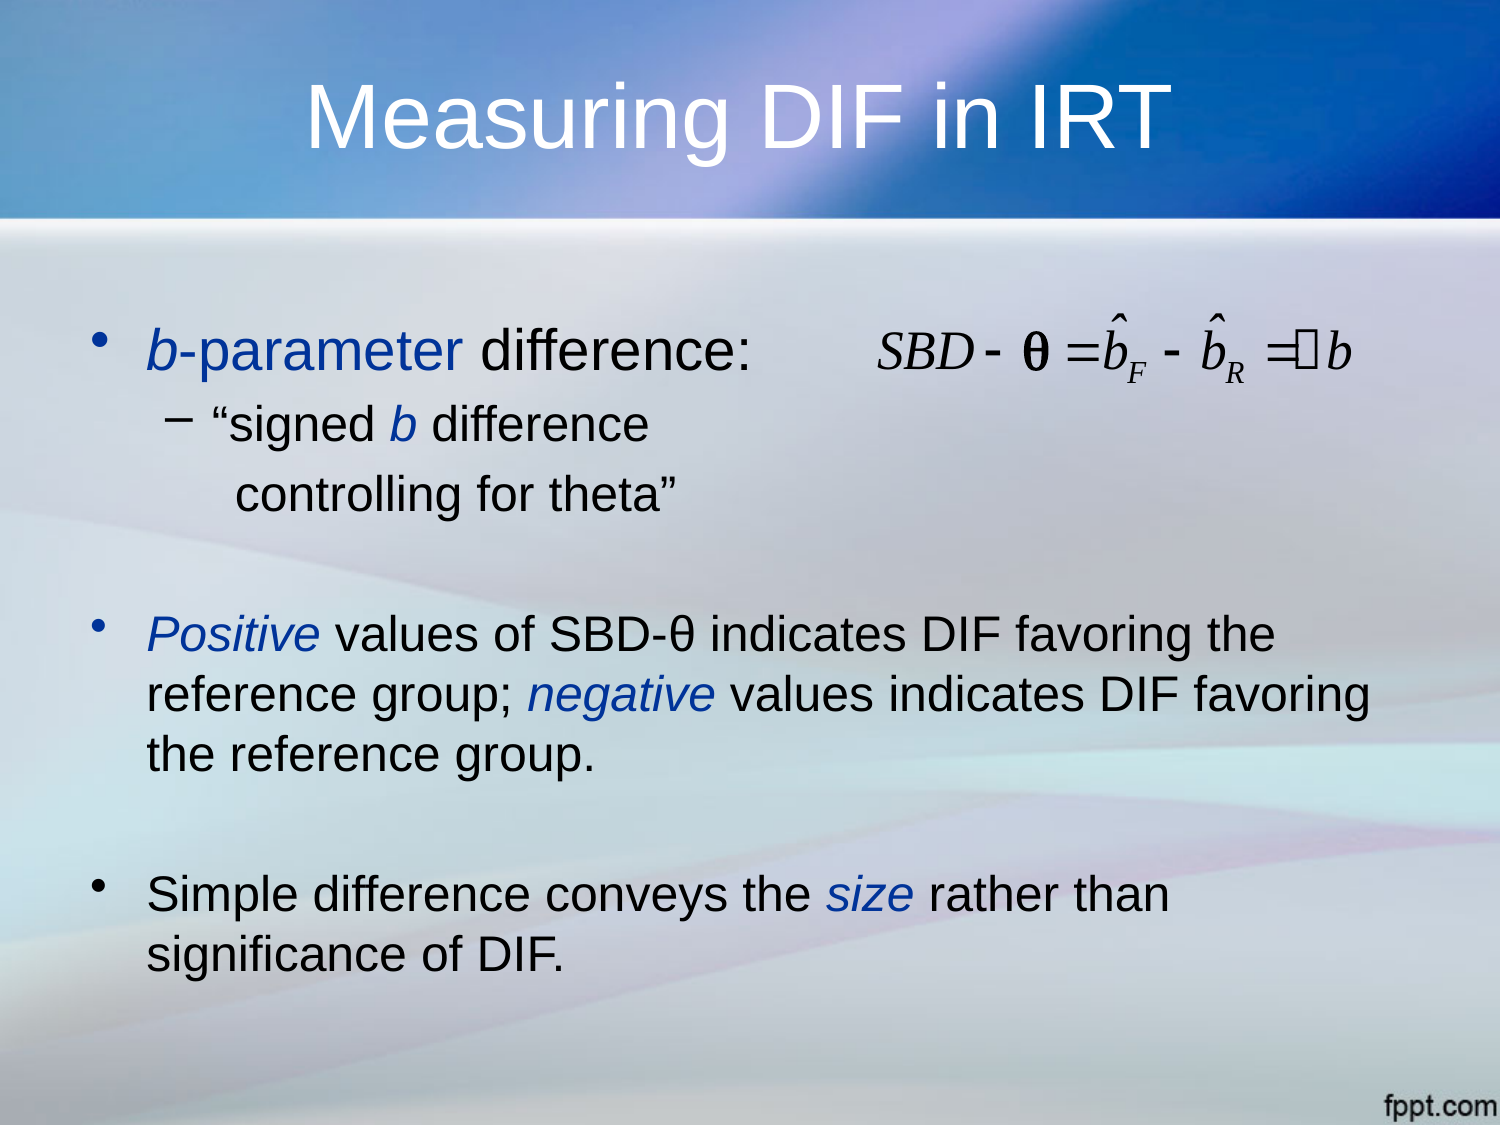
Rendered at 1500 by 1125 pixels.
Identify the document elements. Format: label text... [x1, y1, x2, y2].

list b-parameter difference: “signed b difference controlling for theta” Positive values of SBD-θ indicates DIF favoring the reference group; negative values indicates DIF favoring the reference group. Simple difference conveys the size rather than significance of DIF. [75, 304, 1425, 1047]
title Measuring DIF in IRT [64, 31, 1415, 192]
picture [0, 0, 1500, 1125]
